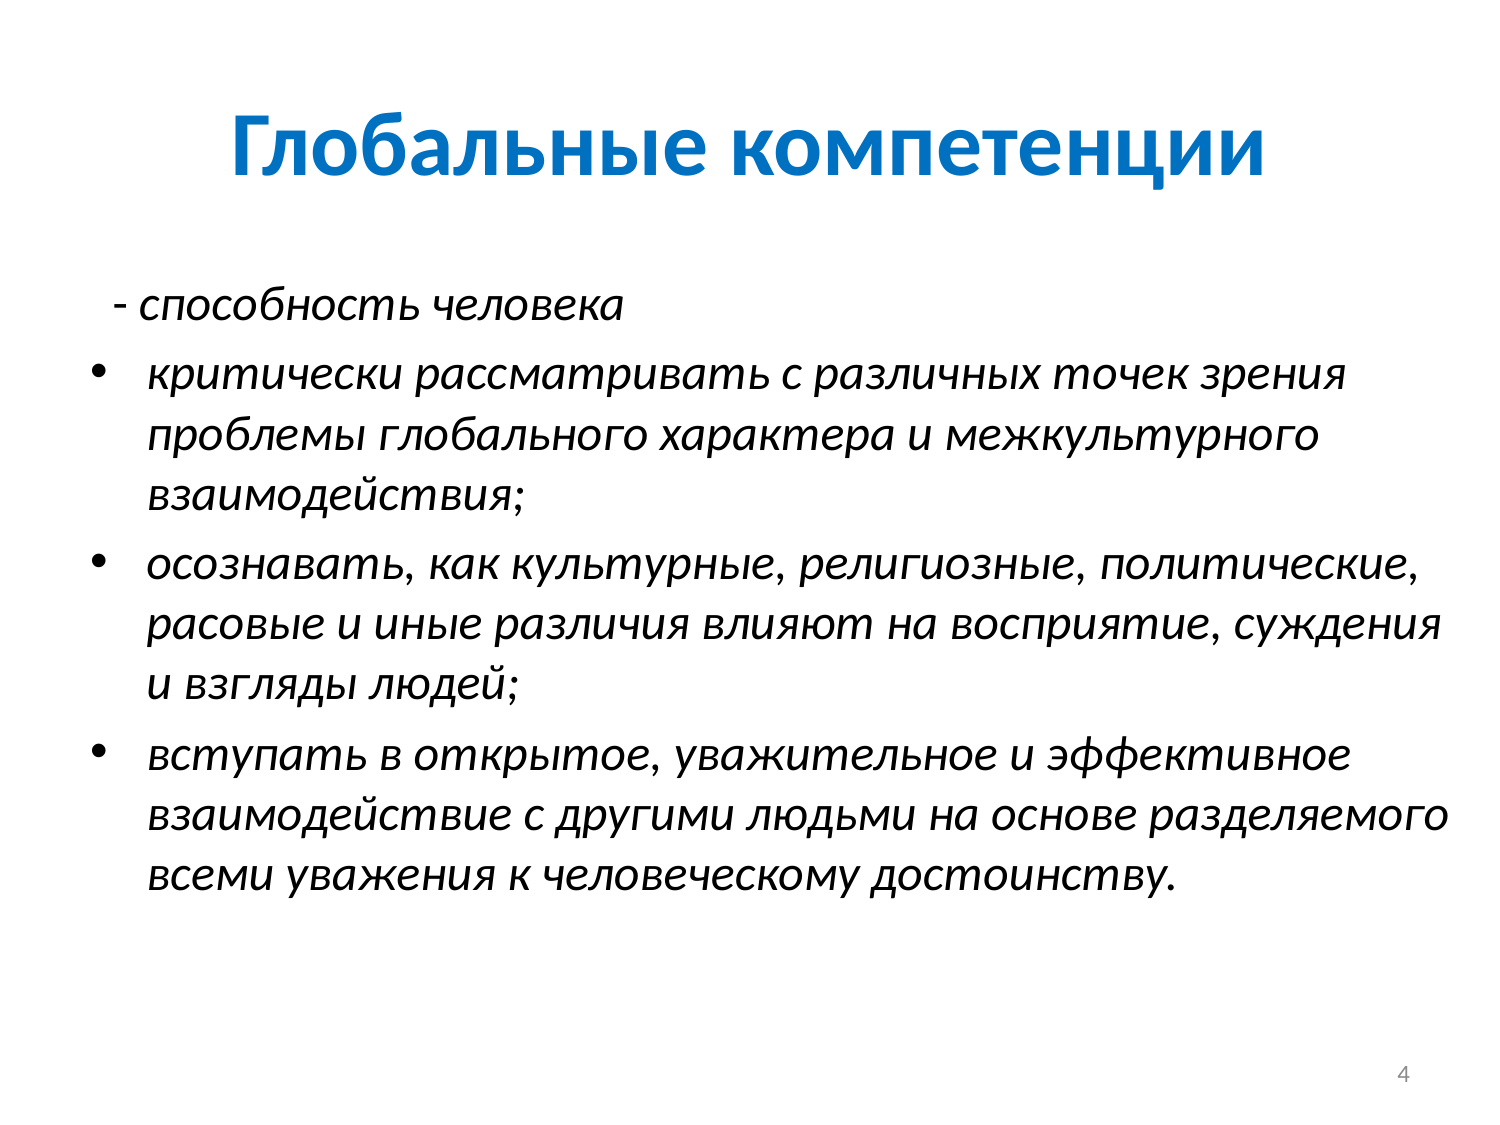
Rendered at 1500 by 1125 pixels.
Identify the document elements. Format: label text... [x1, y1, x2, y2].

title Глобальные компетенции [75, 45, 1425, 233]
slide_number 4 [1074, 1042, 1425, 1103]
list - способность человека критически рассматривать с различных точек зрения проблемы глобального характера и межкультурного взаимодействия; осознавать, как культурные, религиозные, политические, расовые и иные различия влияют на восприятие, суждения и взгляды людей; вступать в открытое, уважительное и эффективное взаимодействие с другими людьми на основе разделяемого всеми уважения к человеческому достоинству. [75, 262, 1468, 1005]
